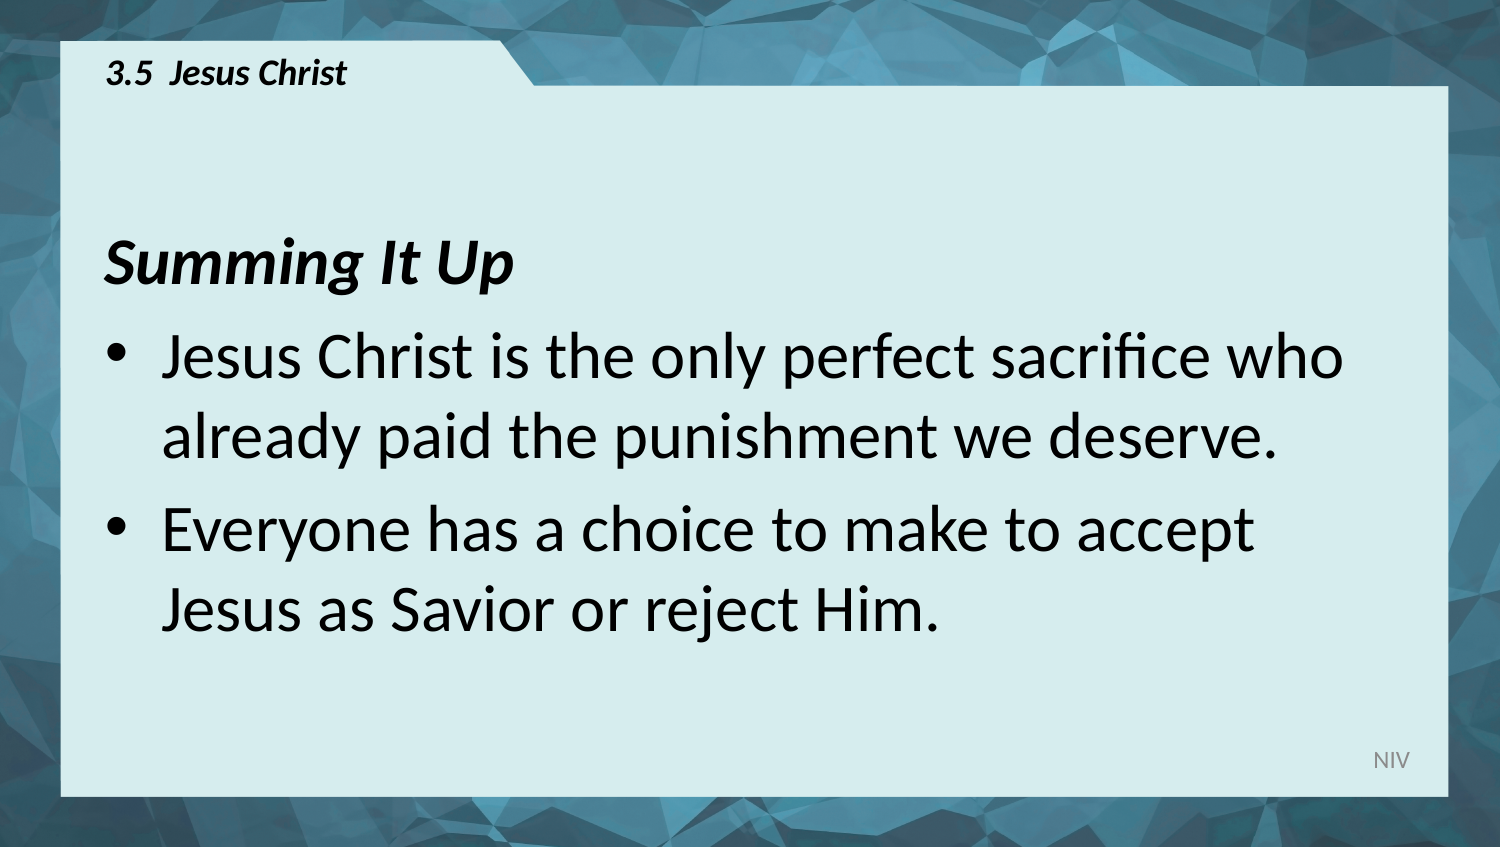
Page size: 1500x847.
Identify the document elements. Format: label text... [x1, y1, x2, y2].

title 3.5 Jesus Christ [89, 33, 1420, 108]
list Summing It Up Jesus Christ is the only perfect sacrifice who already paid the punishment we deserve. Everyone has a choice to make to accept Jesus as Savior or reject Him. [89, 141, 1403, 722]
footer NIV [950, 736, 1425, 782]
picture [0, 0, 1500, 847]
